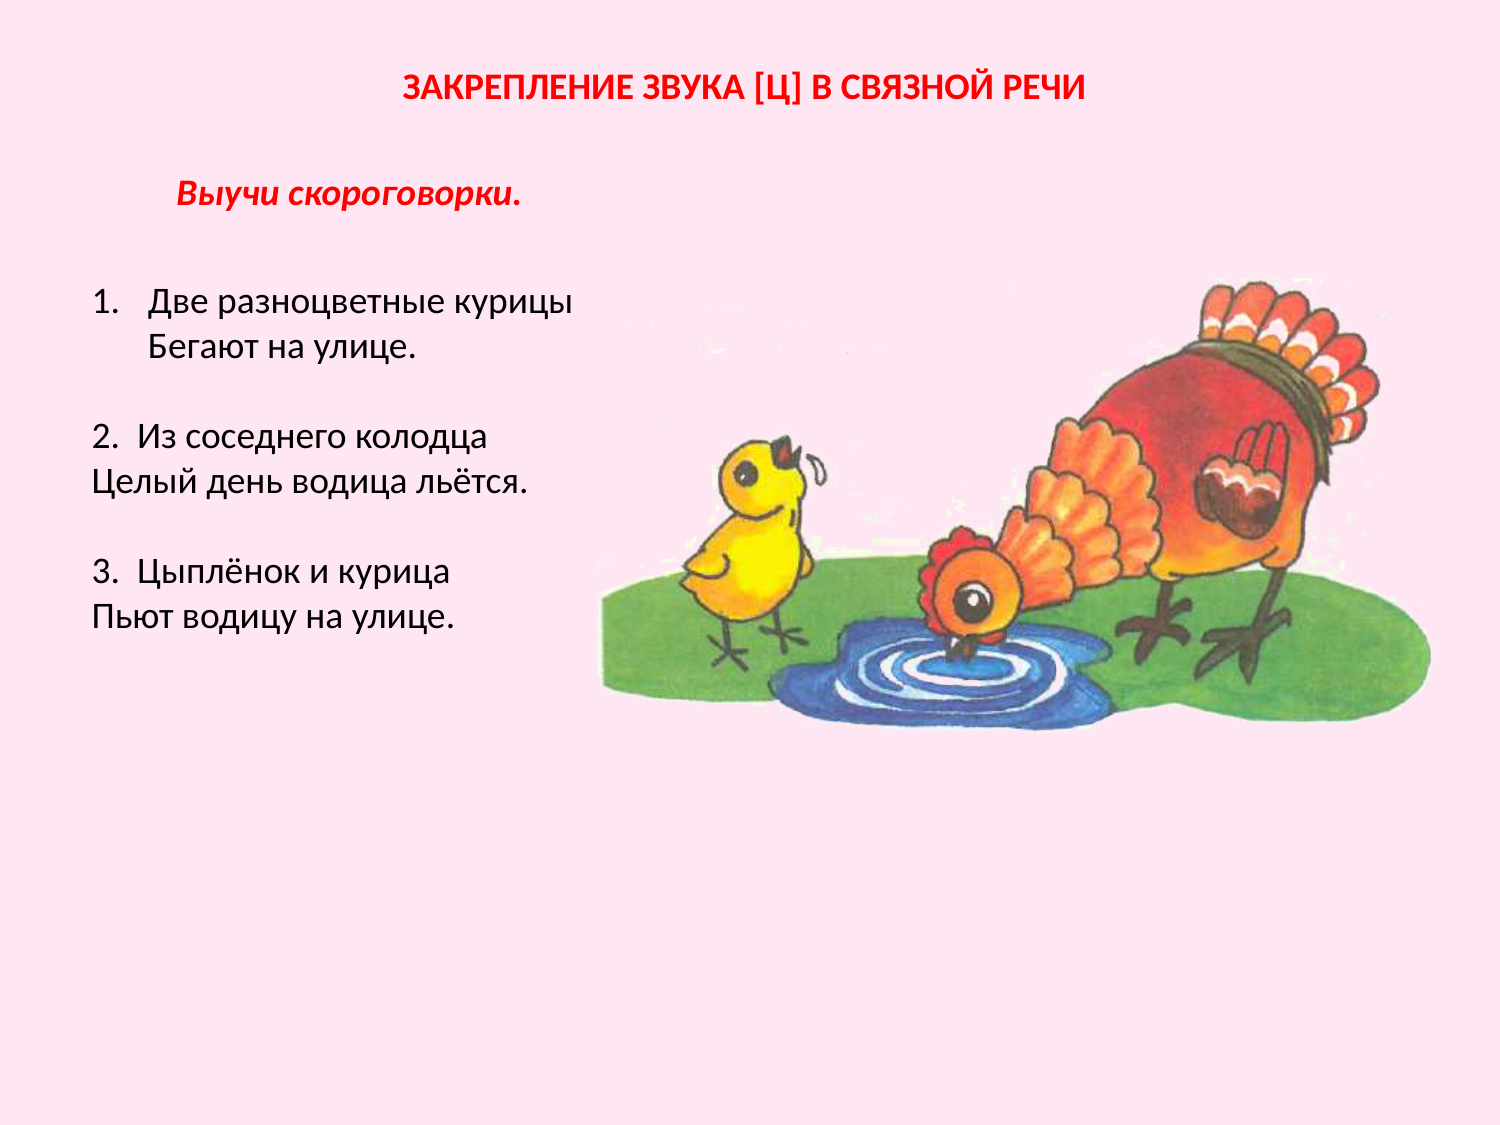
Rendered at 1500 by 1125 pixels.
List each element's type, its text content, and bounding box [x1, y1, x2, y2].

text_box Выучи скороговорки. [161, 160, 538, 221]
text_box Две разноцветные курицы Бегают на улице. 2. Из соседнего колодца Целый день водица льётся. 3. Цыплёнок и курица Пьют водицу на улице. [76, 268, 680, 644]
text_box ЗАКРЕПЛЕНИЕ ЗВУКА [Ц] В СВЯЗНОЙ РЕЧИ [387, 54, 1102, 115]
picture [593, 278, 1482, 764]
